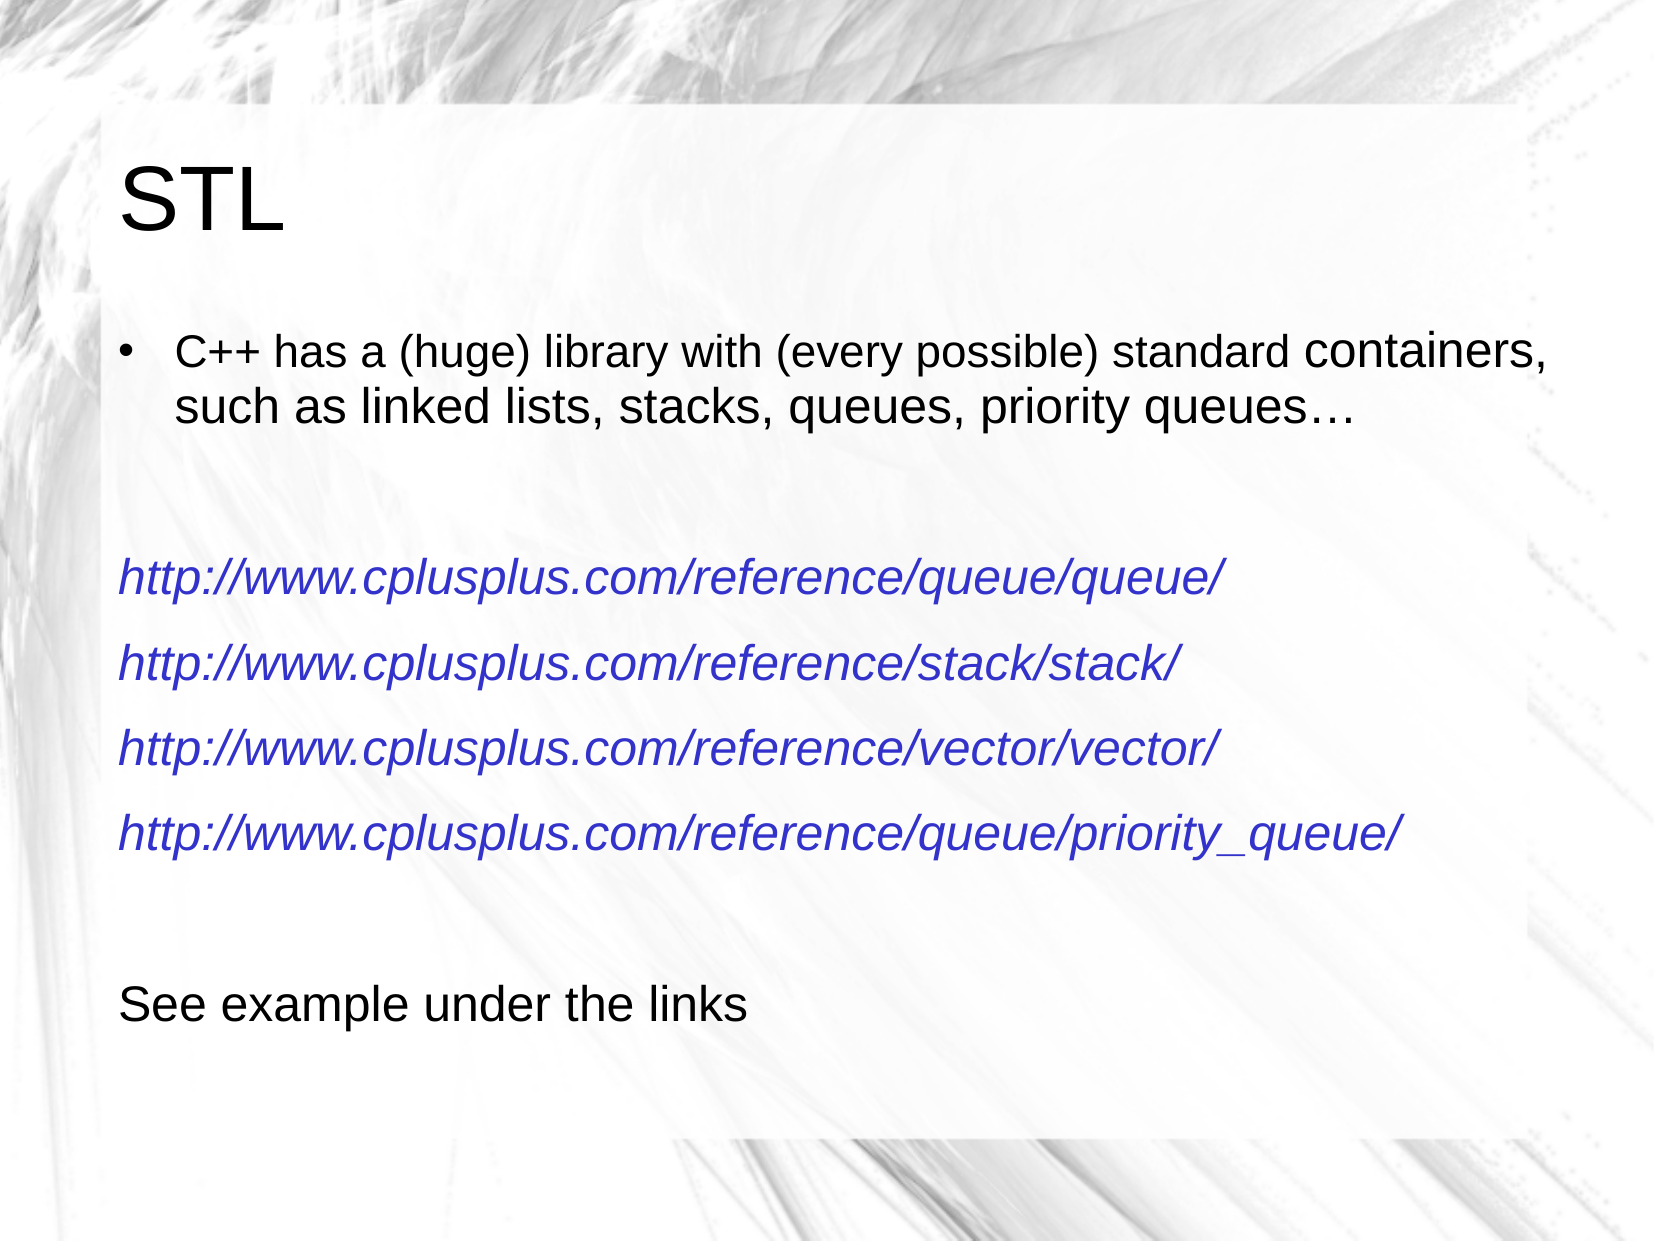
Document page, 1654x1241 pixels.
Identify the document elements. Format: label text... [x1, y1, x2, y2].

title STL [118, 93, 1506, 299]
list C++ has a (huge) library with (every possible) standard containers, such as linked lists, stacks, queues, priority queues… http://www.cplusplus.com/reference/queue/queue/ http://www.cplusplus.com/reference/stack/stack/ http://www.cplusplus.com/reference/vector/vector/ http://www.cplusplus.com/reference/queue/priority_queue/ See example under the links [118, 319, 1571, 1109]
picture [0, 0, 1654, 1241]
